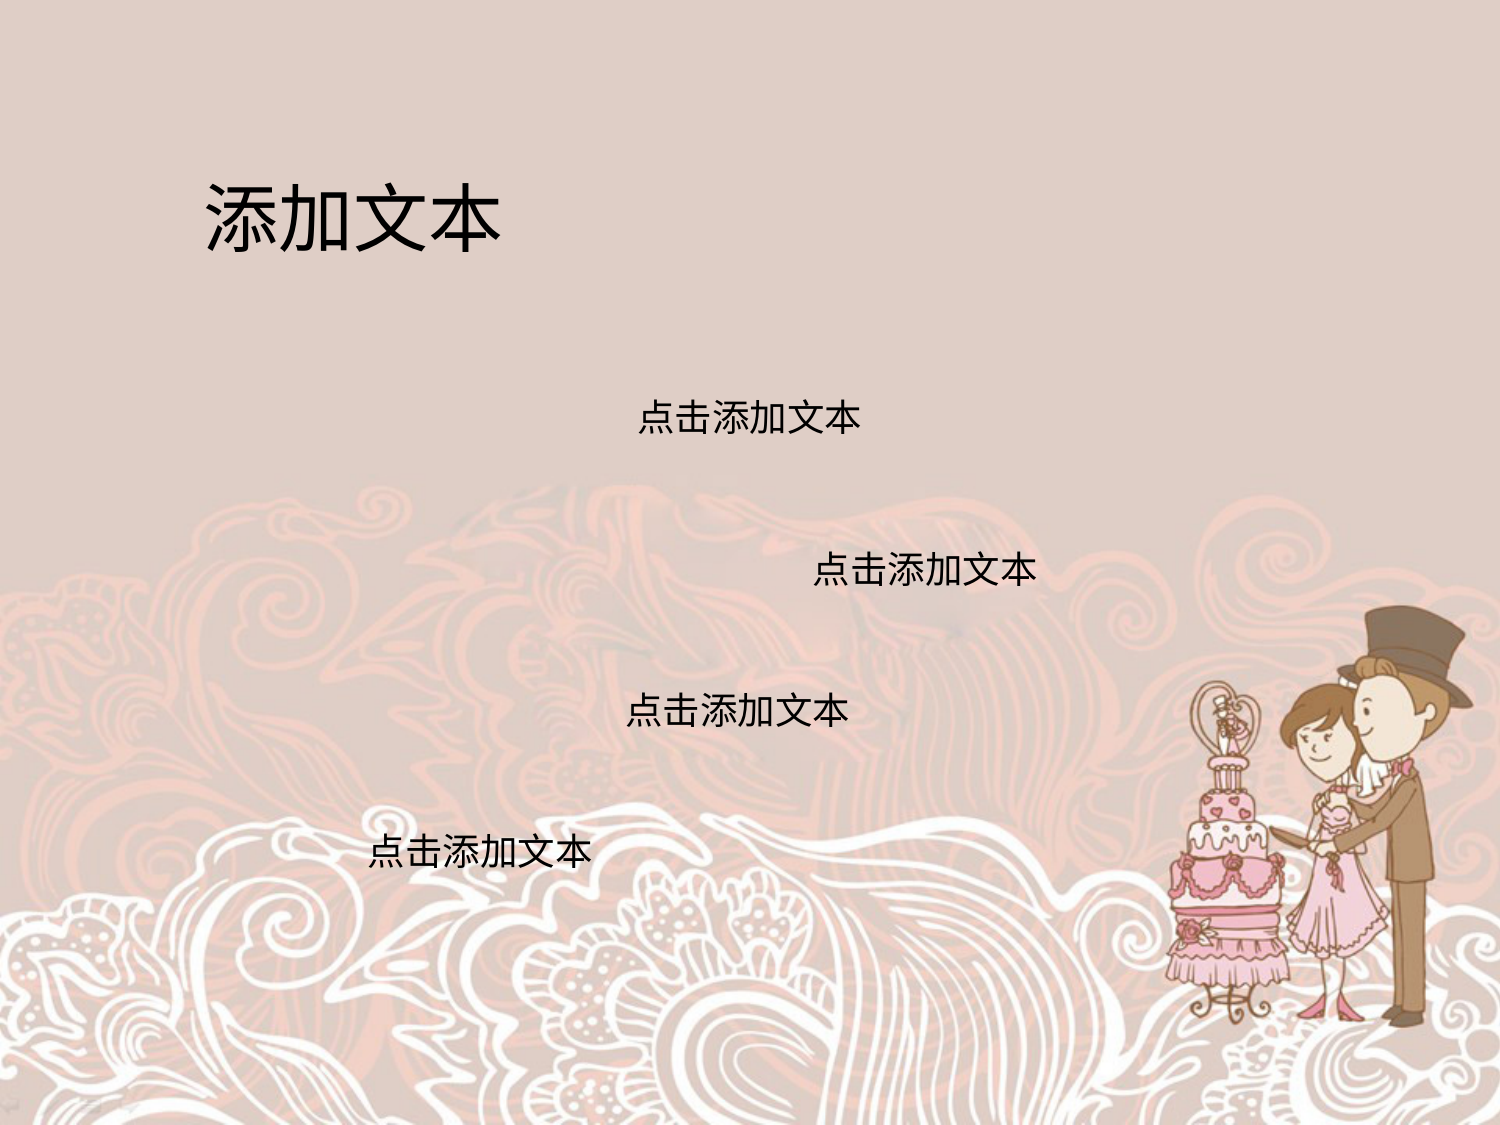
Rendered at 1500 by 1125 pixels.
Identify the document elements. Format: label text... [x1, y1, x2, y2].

text_box 点击添加文本 [622, 386, 878, 447]
text_box 点击添加文本 [610, 679, 866, 740]
text_box 点击添加文本 [352, 820, 608, 880]
text_box 添加文本 [189, 163, 519, 269]
text_box 点击添加文本 [798, 538, 1053, 599]
picture [0, 0, 1500, 1125]
